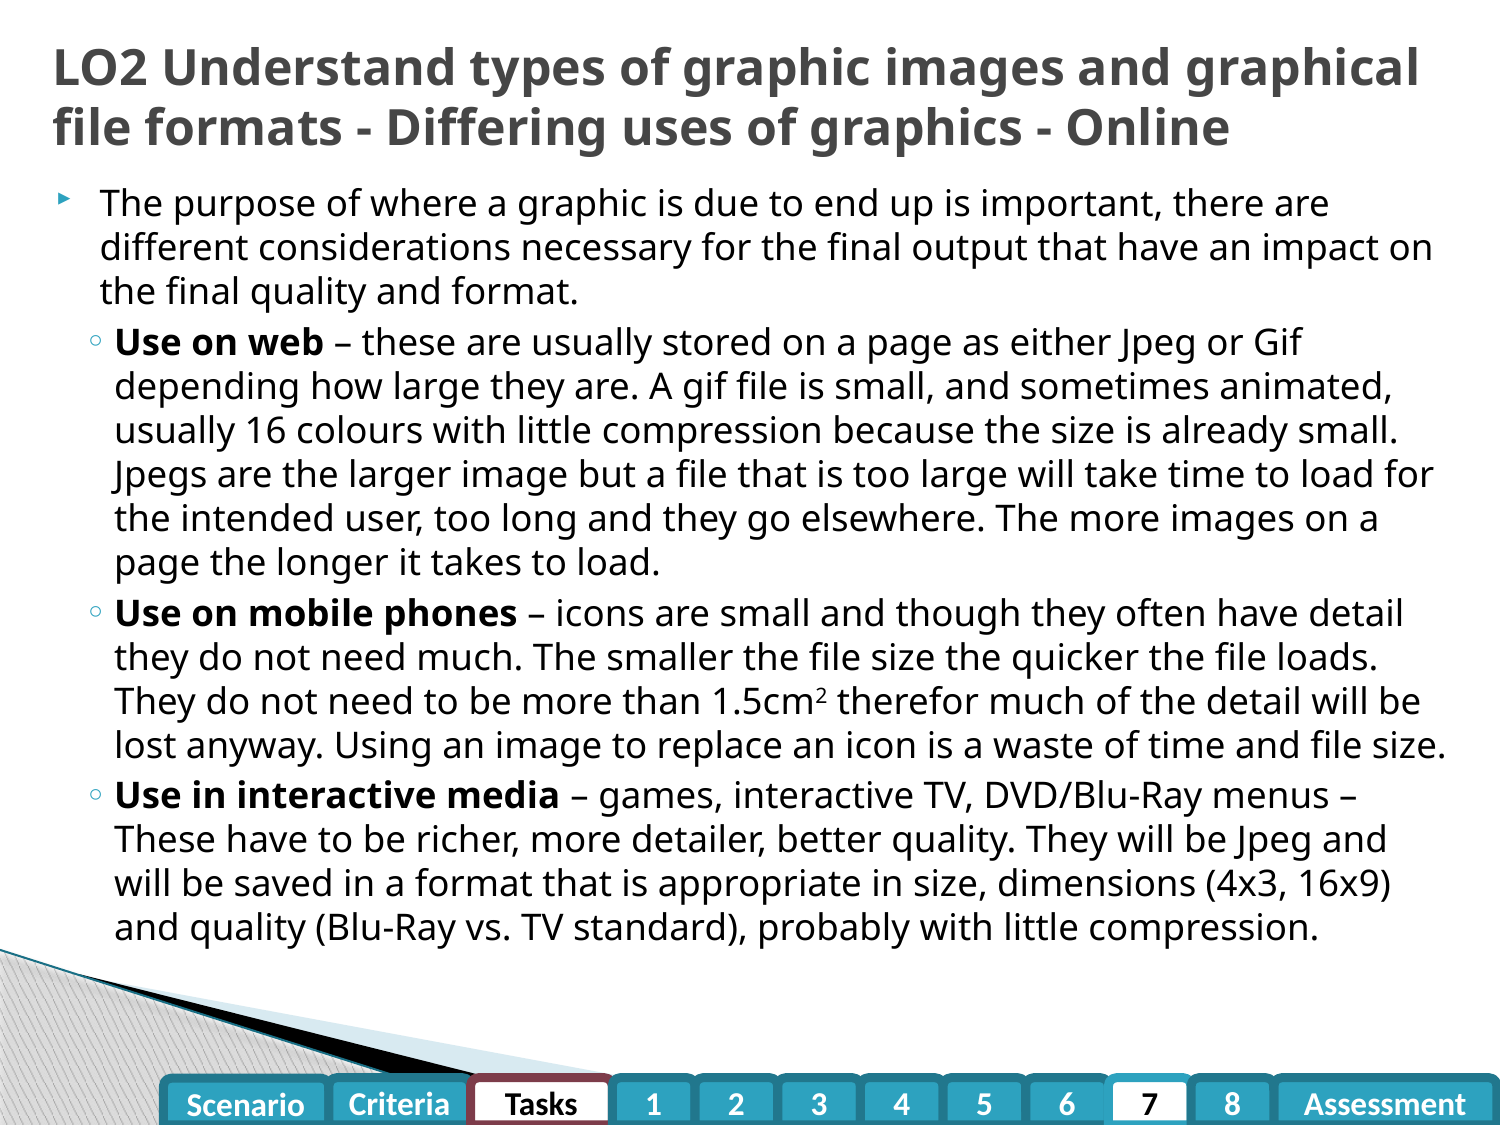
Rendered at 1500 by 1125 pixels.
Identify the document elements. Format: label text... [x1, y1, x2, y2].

text_box Scenario [158, 1073, 328, 1125]
text_box Assessment [1274, 1073, 1500, 1125]
list The purpose of where a graphic is due to end up is important, there are different considerations necessary for the final output that have an impact on the final quality and format. Use on web – these are usually stored on a page as either Jpeg or Gif depending how large they are. A gif file is small, and sometimes animated, usually 16 colours with little compression because the size is already small. Jpegs are the larger image but a file that is too large will take time to load for the intended user, too long and they go elsewhere. The more images on a page the longer it takes to load. Use on mobile phones – icons are small and though they often have detail they do not need much. The smaller the file size the quicker the file loads. They do not need to be more than 1.5cm2 therefor much of the detail will be lost anyway. Using an image to replace an icon is a waste of time and file size. Use in interactive media – games, interactive TV, DVD/Blu-Ray menus – These have to be richer, more detailer, better quality. They will be Jpeg and will be saved in a format that is appropriate in size, dimensions (4x3, 16x9) and quality (Blu-Ray vs. TV standard), probably with little compression. [41, 173, 1471, 1071]
text_box 6 [1021, 1073, 1108, 1125]
text_box 4 [855, 1073, 943, 1125]
text_box Tasks [466, 1073, 612, 1125]
text_box 8 [1186, 1073, 1279, 1125]
text_box 5 [938, 1073, 1026, 1125]
text_box 3 [773, 1073, 860, 1125]
title LO2 Understand types of graphic images and graphical file formats - Differing uses of graphics - Online [37, 19, 1471, 173]
text_box Criteria [324, 1073, 470, 1125]
text_box 2 [690, 1073, 778, 1125]
text_box 7 [1103, 1073, 1191, 1125]
text_box 1 [607, 1073, 695, 1125]
